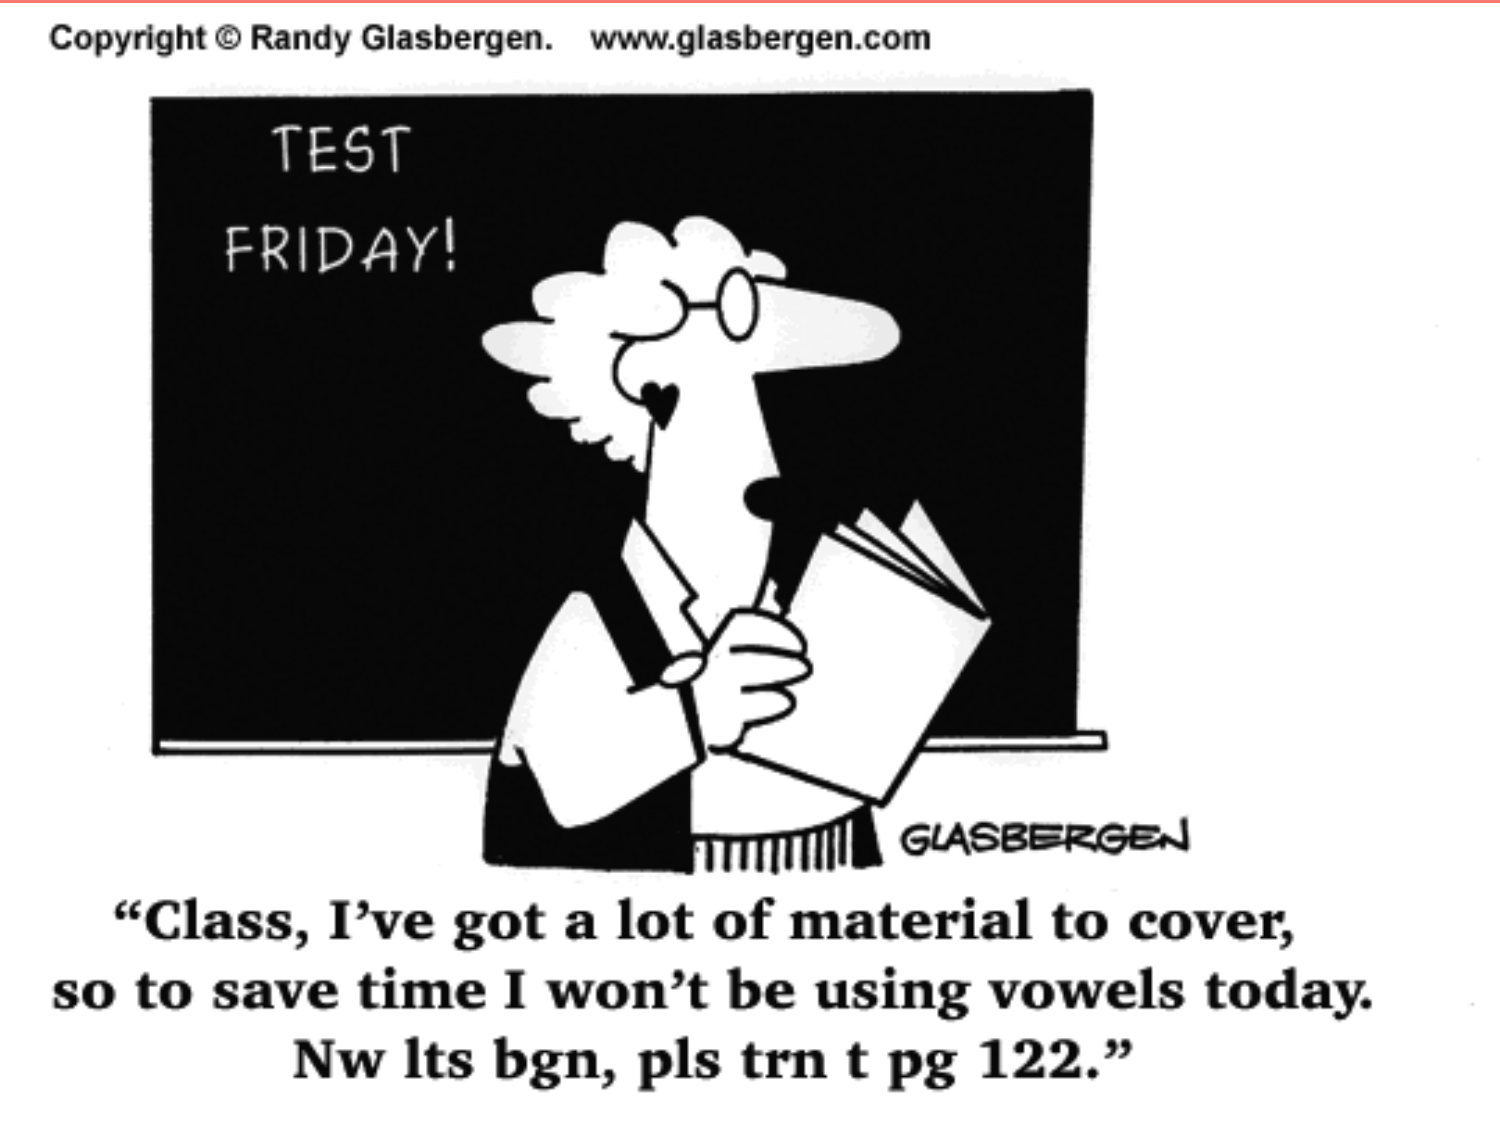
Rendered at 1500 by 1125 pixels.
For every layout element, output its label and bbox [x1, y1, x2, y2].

list [0, 3, 1500, 1125]
